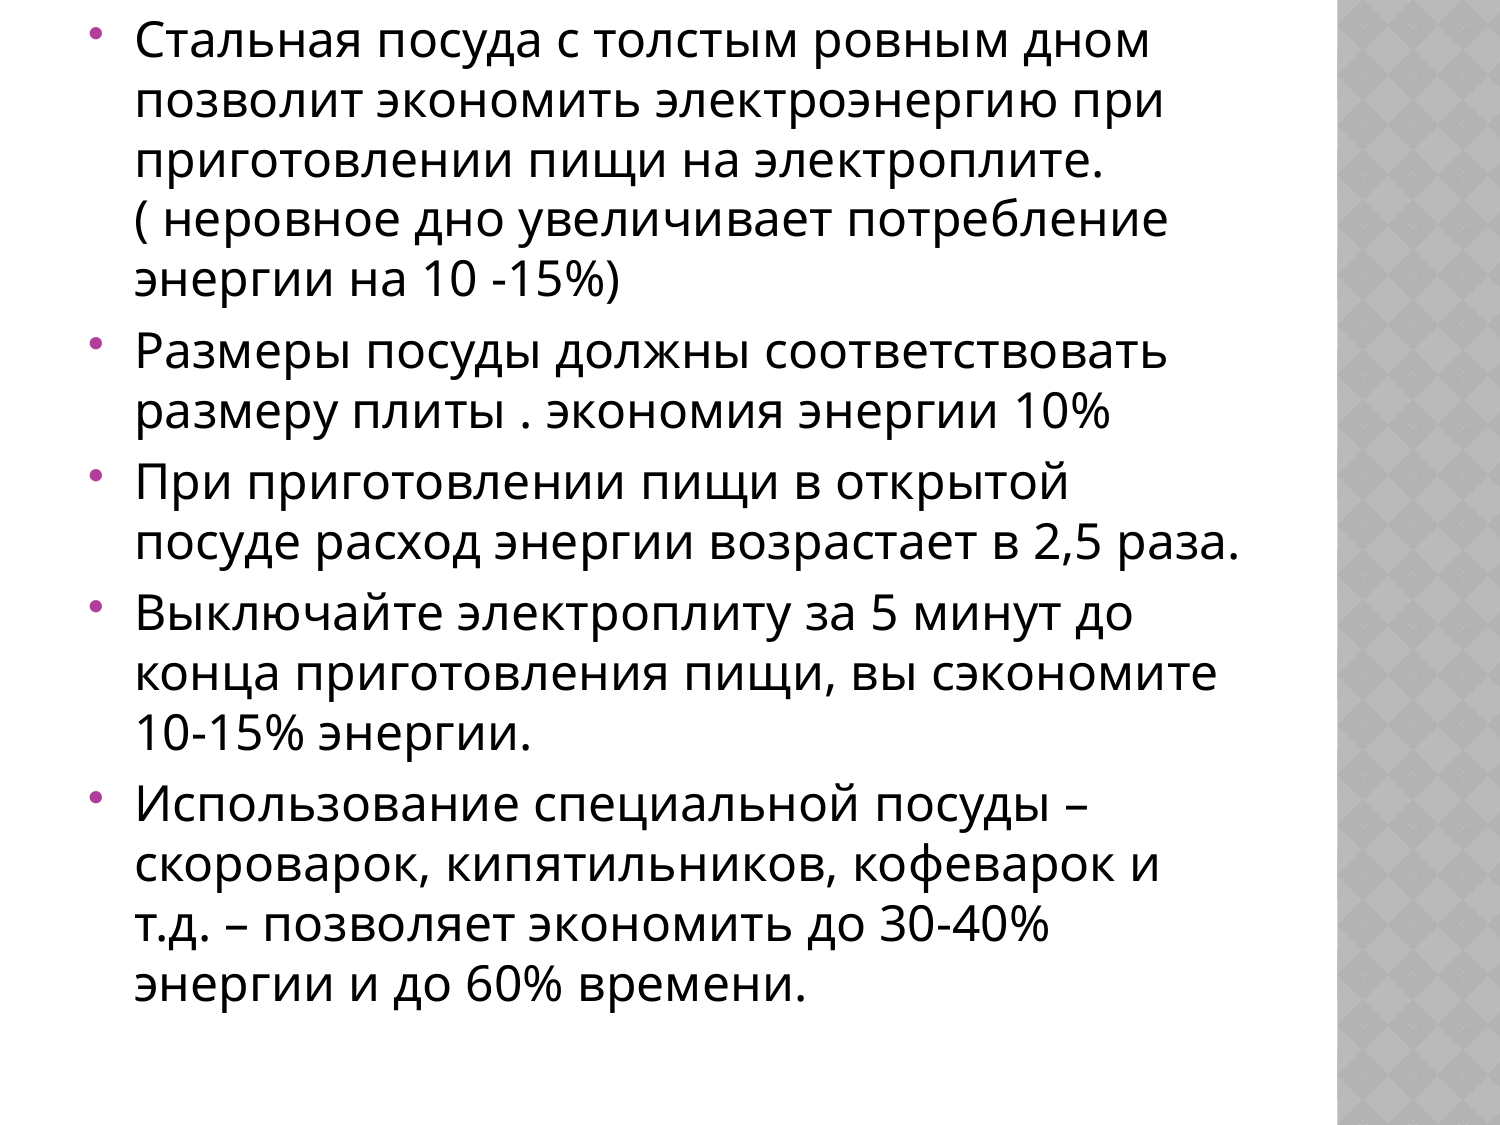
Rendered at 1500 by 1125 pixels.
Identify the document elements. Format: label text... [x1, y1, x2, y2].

list Стальная посуда с толстым ровным дном позволит экономить электроэнергию при приготовлении пищи на электроплите.( неровное дно увеличивает потребление энергии на 10 -15%) Размеры посуды должны соответствовать размеру плиты . экономия энергии 10% При приготовлении пищи в открытой посуде расход энергии возрастает в 2,5 раза. Выключайте электроплиту за 5 минут до конца приготовления пищи, вы сэкономите 10-15% энергии. Использование специальной посуды – скороварок, кипятильников, кофеварок и т.д. – позволяет экономить до 30-40% энергии и до 60% времени. [75, 0, 1263, 1059]
table_cell 3 [1337, 0, 1500, 1125]
